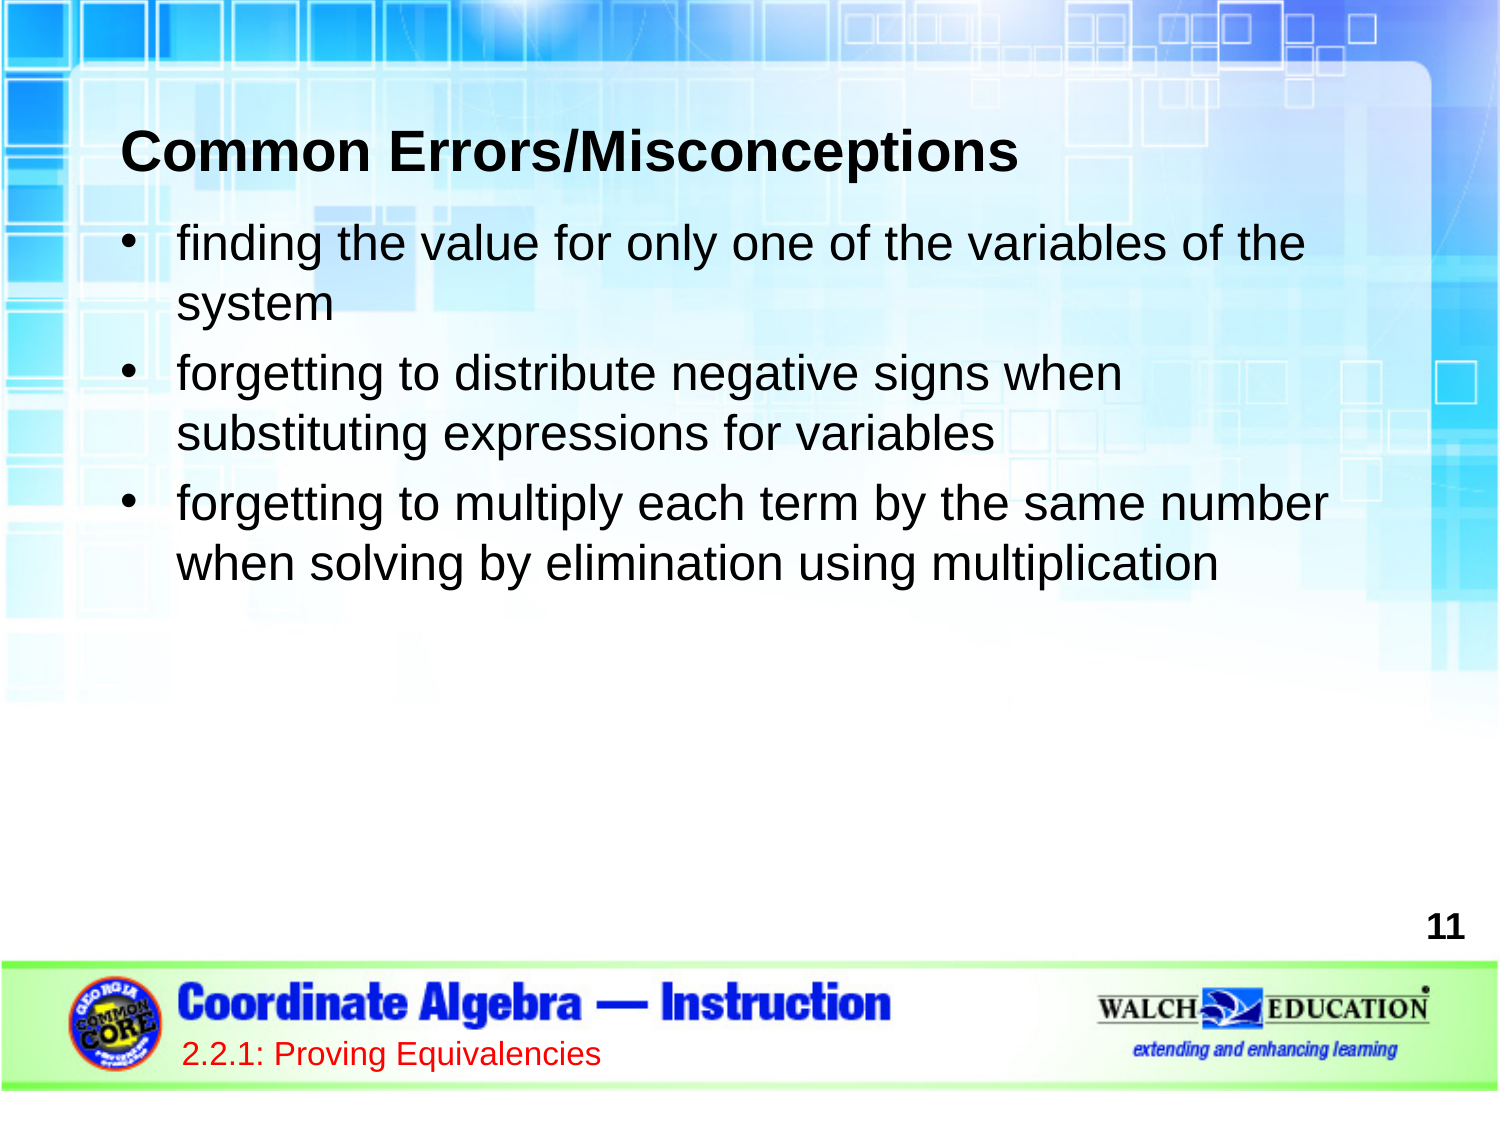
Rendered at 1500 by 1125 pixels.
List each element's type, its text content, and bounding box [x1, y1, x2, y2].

list 2.2.1: Proving Equivalencies [166, 1024, 1074, 1068]
slide_number 11 [1361, 901, 1481, 949]
picture [1, 0, 1500, 1091]
subtitle Common Errors/Misconceptions finding the value for only one of the variables of the system forgetting to distribute negative signs when substituting expressions for variables forgetting to multiply each term by the same number when solving by elimination using multiplication [105, 105, 1394, 925]
